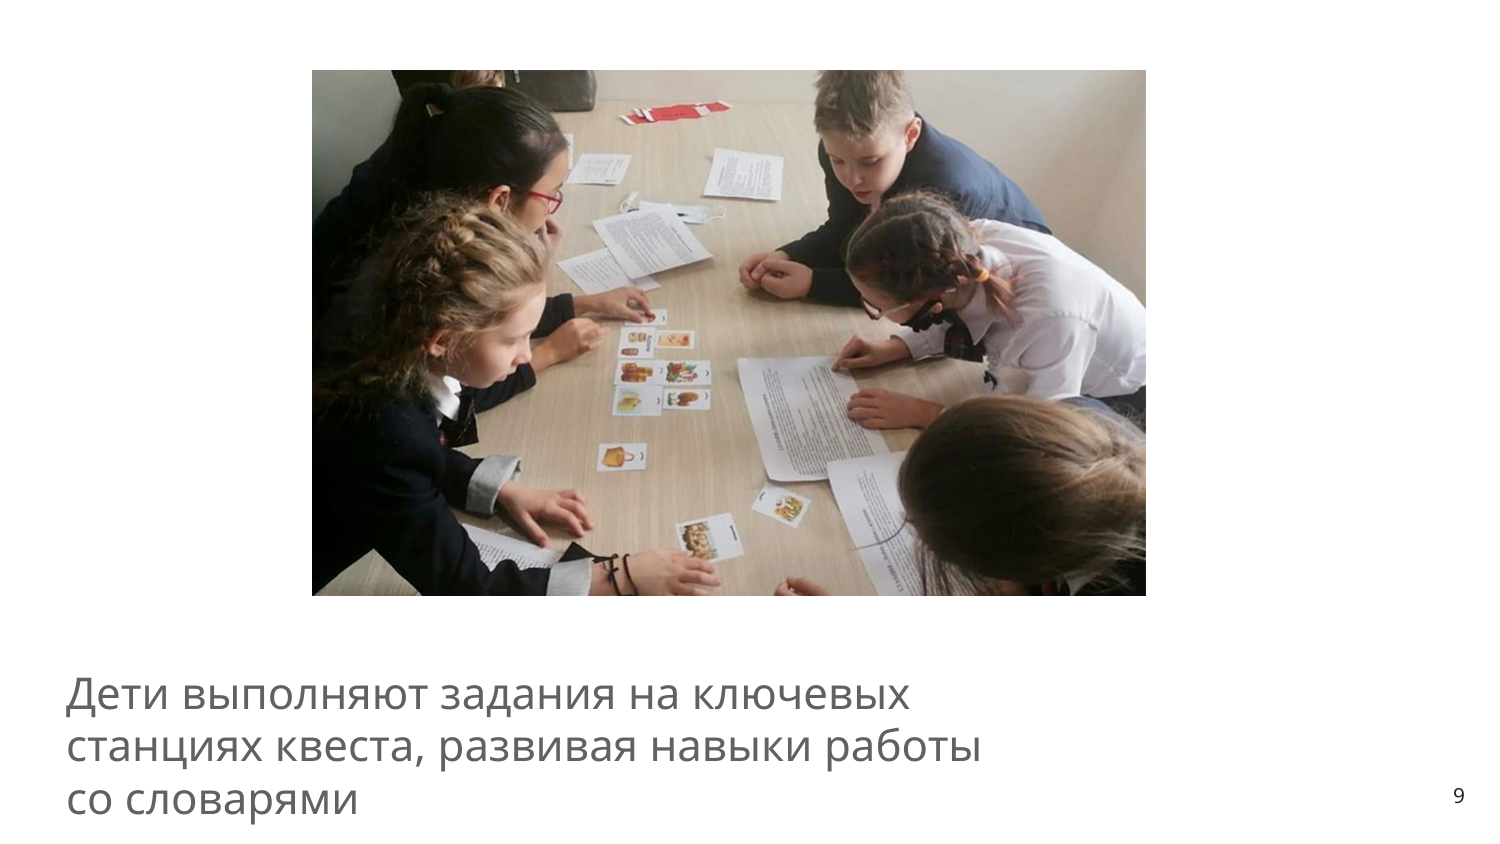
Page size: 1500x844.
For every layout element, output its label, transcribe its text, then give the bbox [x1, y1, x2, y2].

slide_number ‹#› [1389, 764, 1480, 830]
list Дети выполняют задания на ключевых станциях квеста, развивая навыки работы со словарями [51, 695, 1036, 794]
picture [312, 70, 1147, 597]
